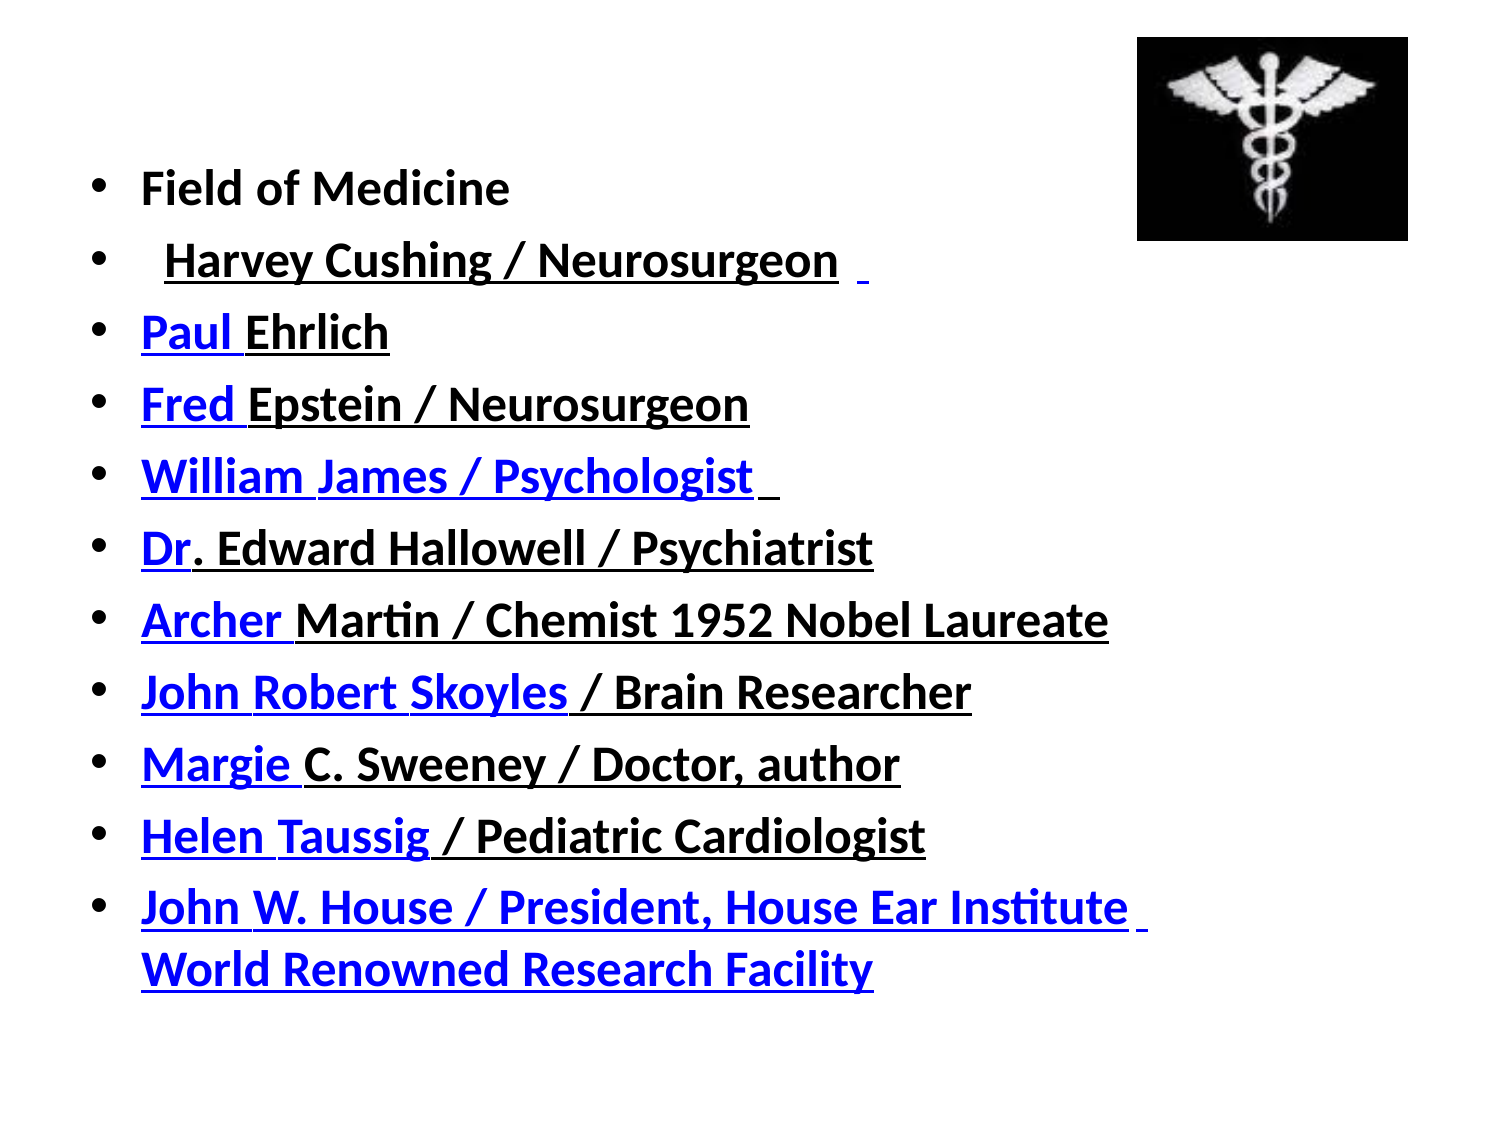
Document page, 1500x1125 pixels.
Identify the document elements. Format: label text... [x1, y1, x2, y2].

list Field of Medicine Harvey Cushing / Neurosurgeon Paul Ehrlich Fred Epstein / Neurosurgeon William James / Psychologist Dr. Edward Hallowell / Psychiatrist Archer Martin / Chemist 1952 Nobel Laureate John Robert Skoyles / Brain Researcher Margie C. Sweeney / Doctor, author Helen Taussig / Pediatric Cardiologist John W. House / President, House Ear Institute World Renowned Research Facility [75, 75, 1425, 1005]
picture [1137, 37, 1409, 241]
